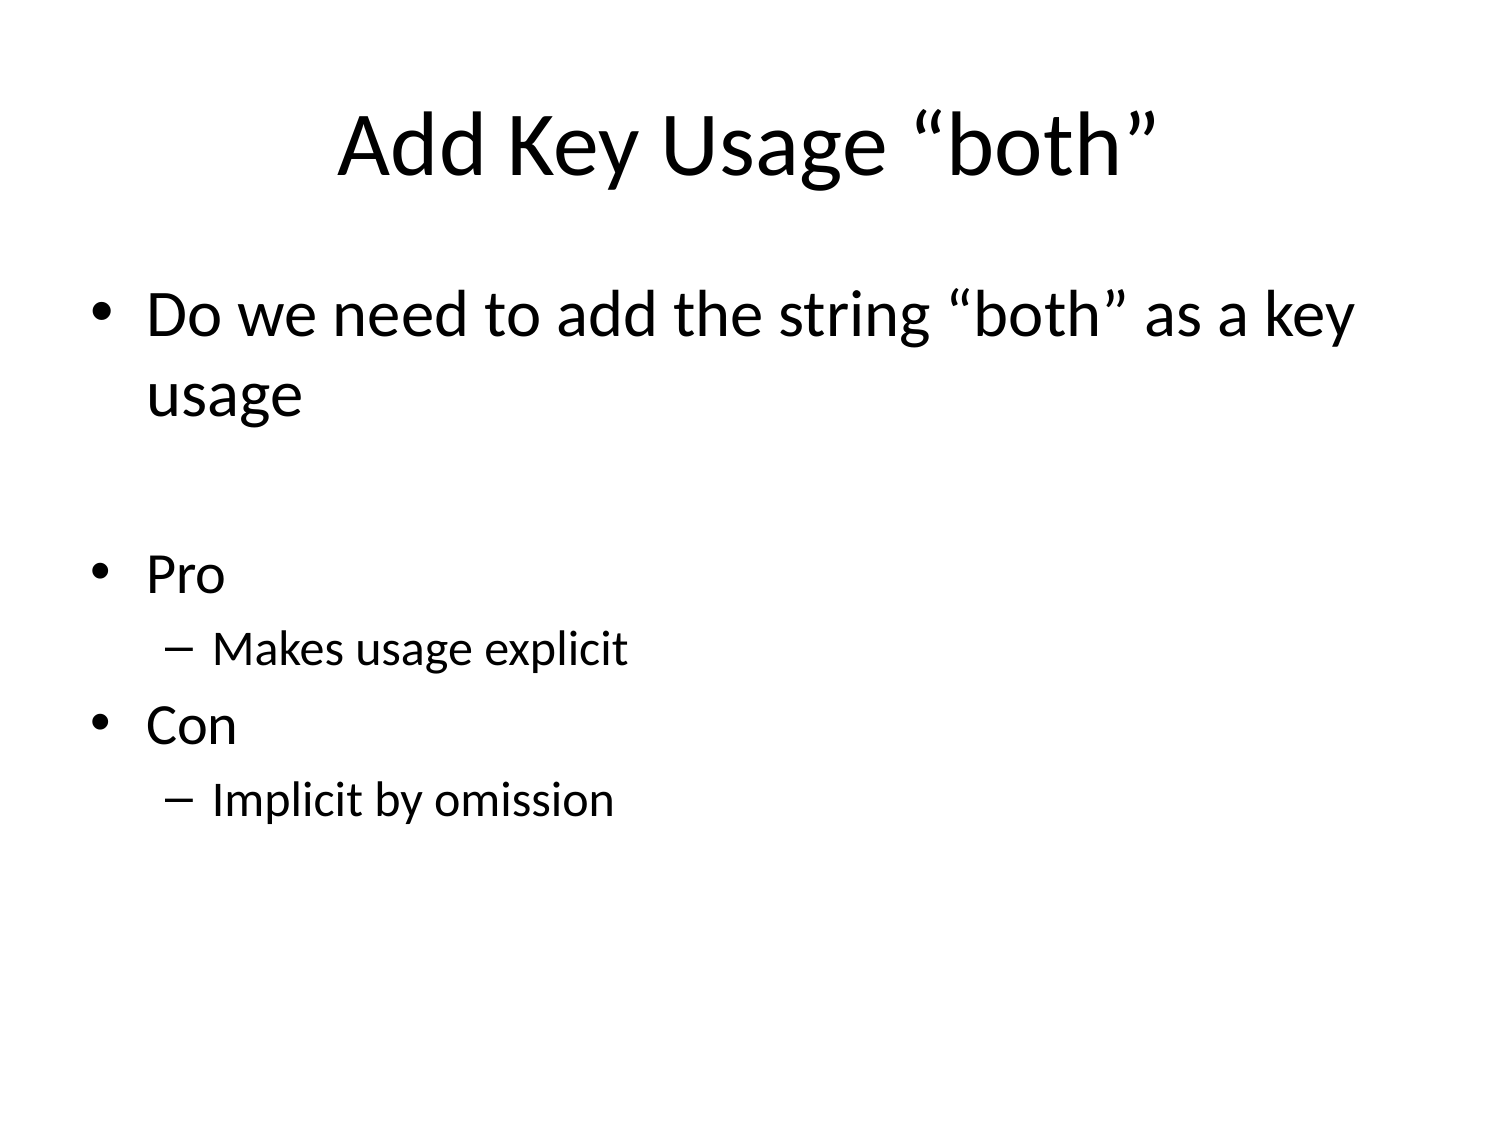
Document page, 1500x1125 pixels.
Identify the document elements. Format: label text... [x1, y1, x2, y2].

title Add Key Usage “both” [75, 45, 1425, 233]
list Do we need to add the string “both” as a key usage Pro Makes usage explicit Con Implicit by omission [75, 262, 1425, 1005]
